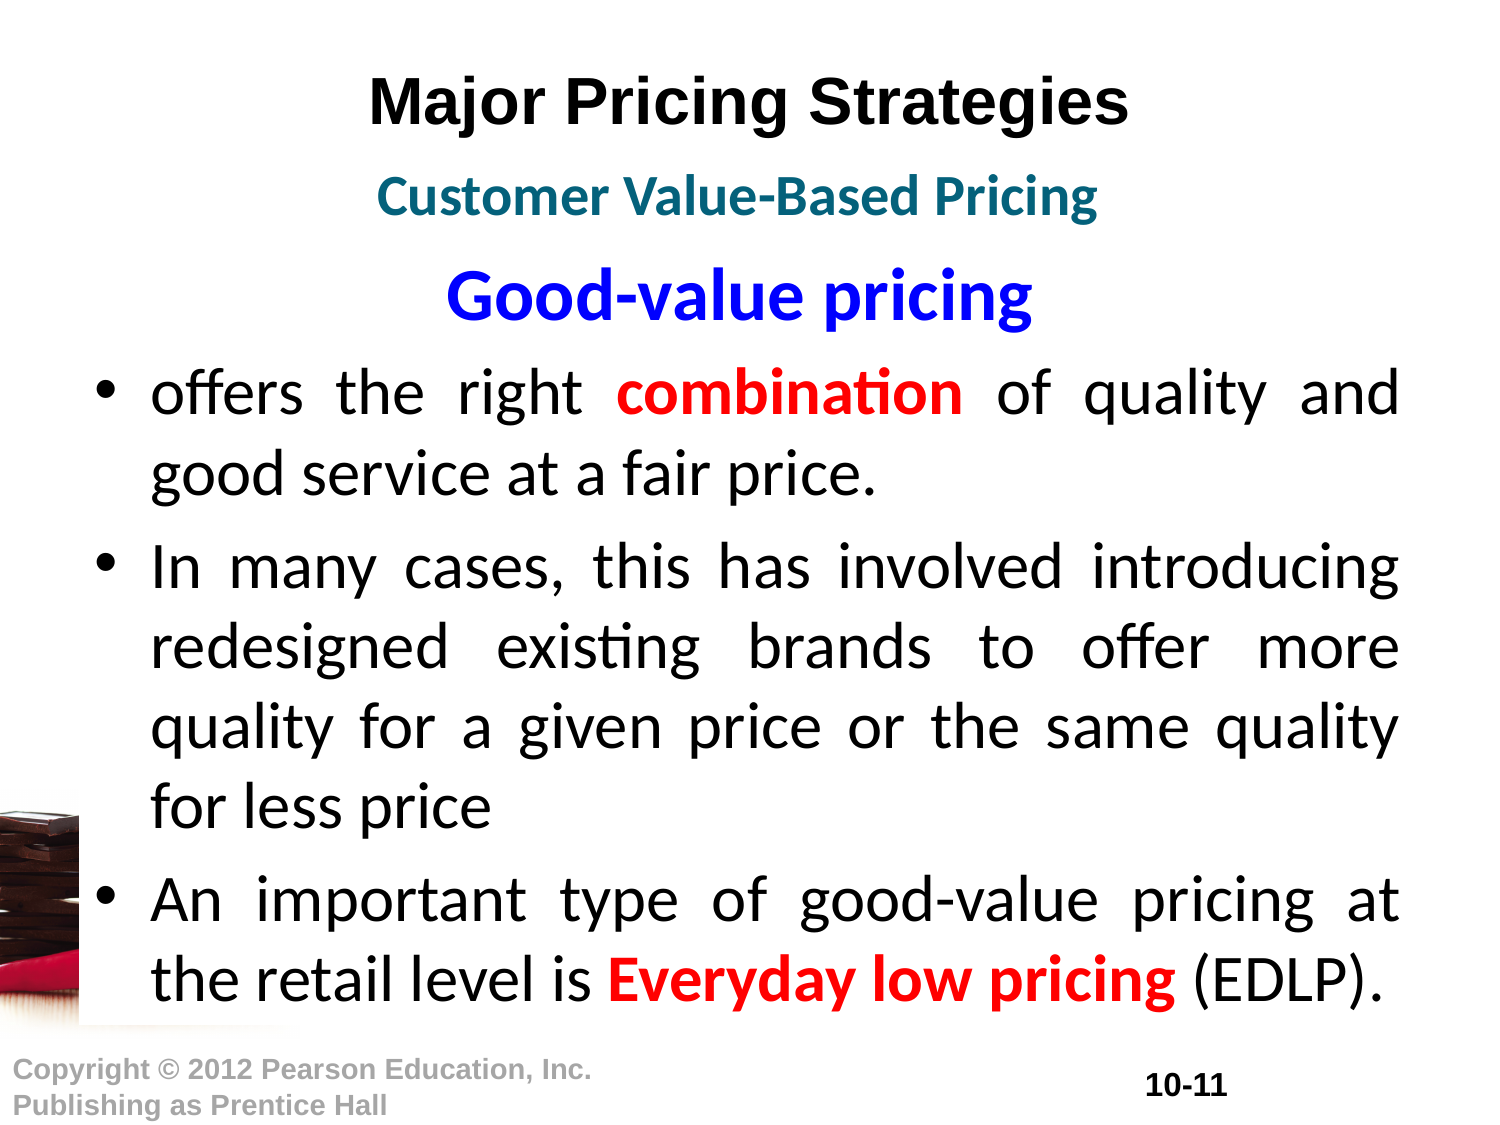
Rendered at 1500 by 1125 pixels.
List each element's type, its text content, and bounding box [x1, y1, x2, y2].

list Customer Value-Based Pricing [149, 149, 1326, 213]
picture [0, 789, 300, 1039]
title Major Pricing Strategies [112, 37, 1388, 163]
list Good-value pricing offers the right combination of quality and good service at a fair price. In many cases, this has involved introducing redesigned existing brands to offer more quality for a given price or the same quality for less price An important type of good-value pricing at the retail level is Everyday low pricing (EDLP). [78, 237, 1417, 1026]
